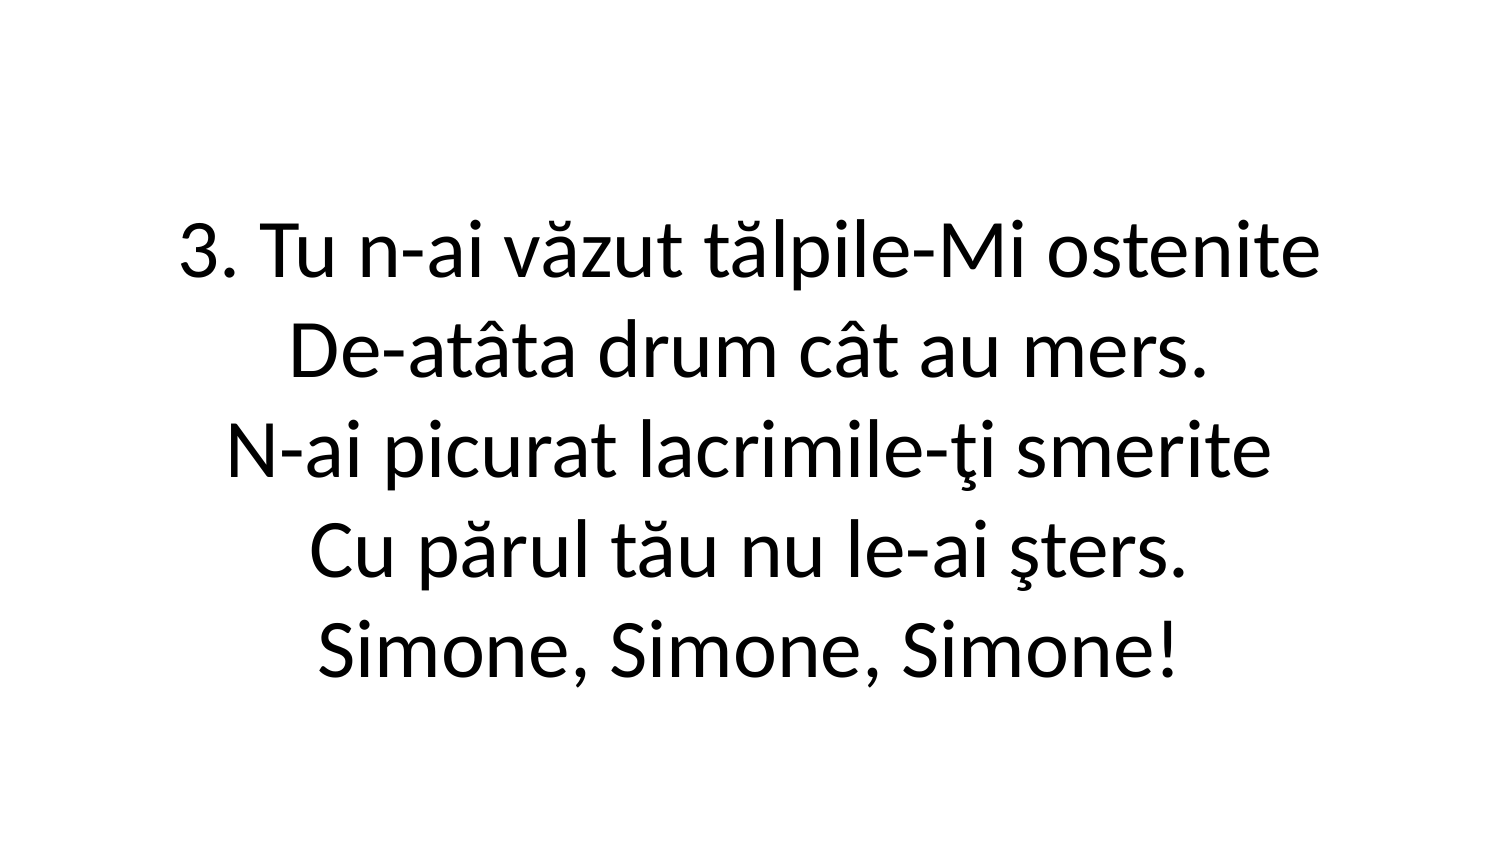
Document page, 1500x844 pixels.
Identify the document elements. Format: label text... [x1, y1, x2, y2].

text_box 3. Tu n-ai văzut tălpile-Mi ostenite De-atâta drum cât au mers. N-ai picurat lacrimile-ţi smerite Cu părul tău nu le-ai şters. Simone, Simone, Simone! [162, 142, 1338, 702]
